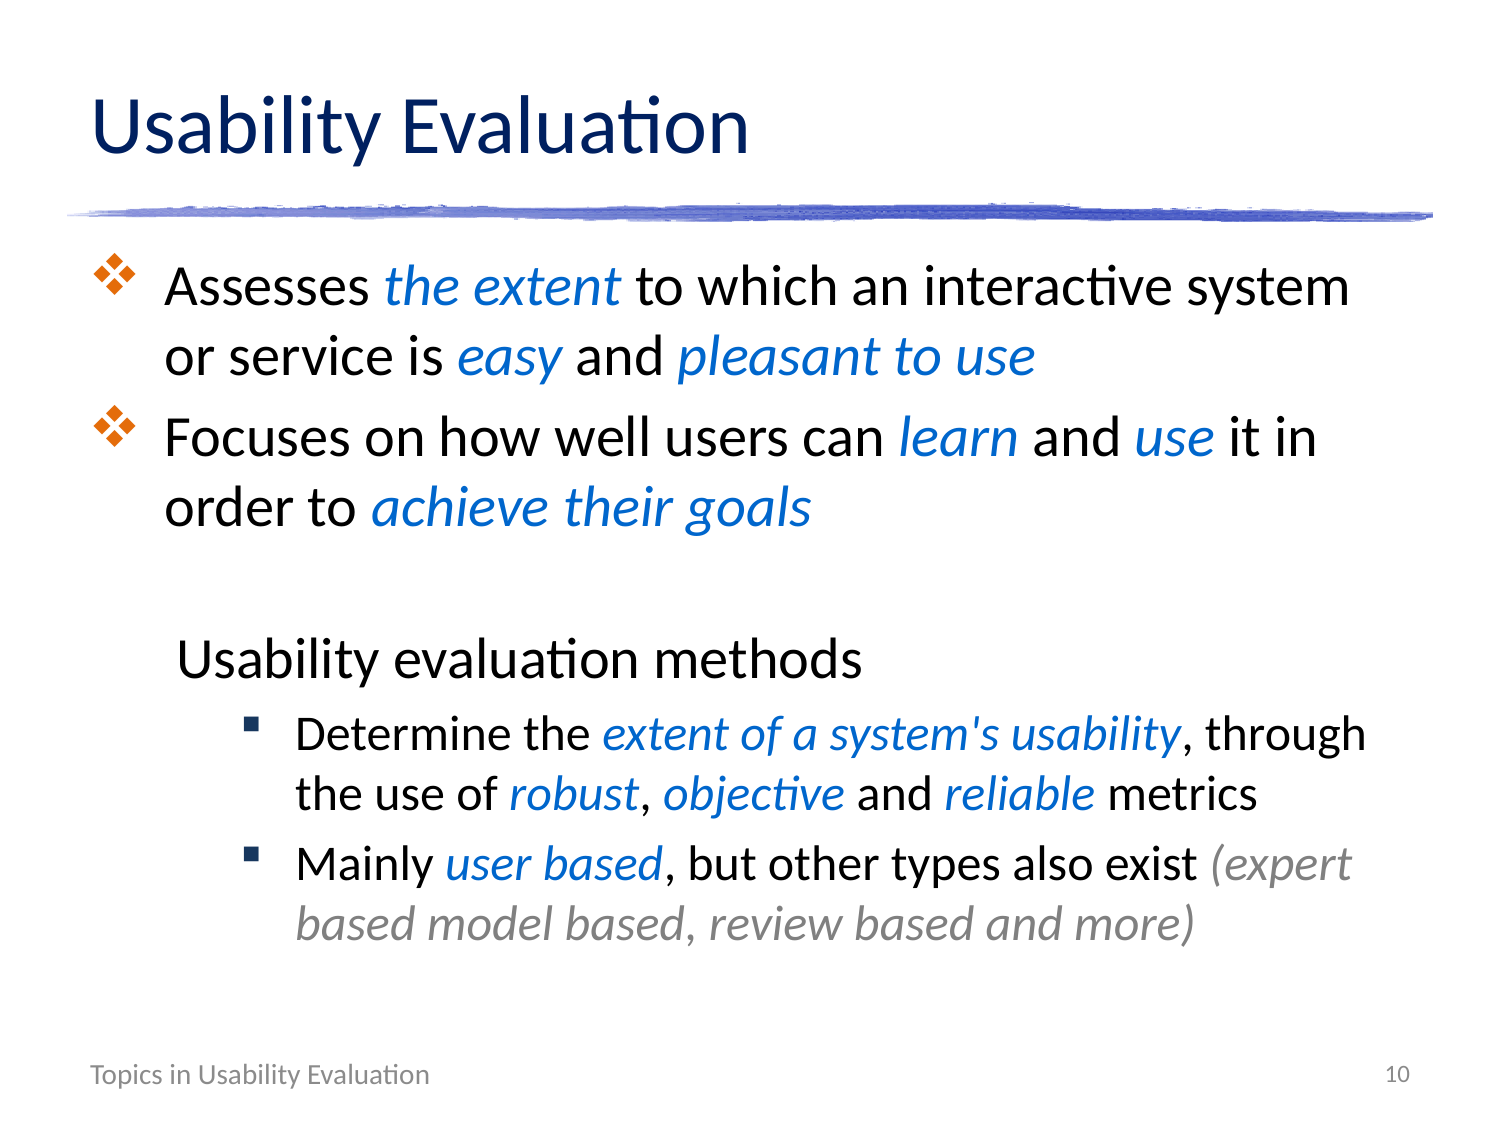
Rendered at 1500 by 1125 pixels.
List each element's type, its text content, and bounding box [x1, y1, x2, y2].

list Assesses the extent to which an interactive system or service is easy and pleasant to use Focuses on how well users can learn and use it in order to achieve their goals Usability evaluation methods Determine the extent of a system's usability, through the use of robust, objective and reliable metrics Mainly user based, but other types also exist (expert based model based, review based and more) [73, 239, 1417, 1043]
slide_number 10 [1074, 1042, 1425, 1103]
picture [55, 202, 1444, 226]
footer Topics in Usability Evaluation [75, 1042, 550, 1103]
title Usability Evaluation [75, 45, 1424, 197]
